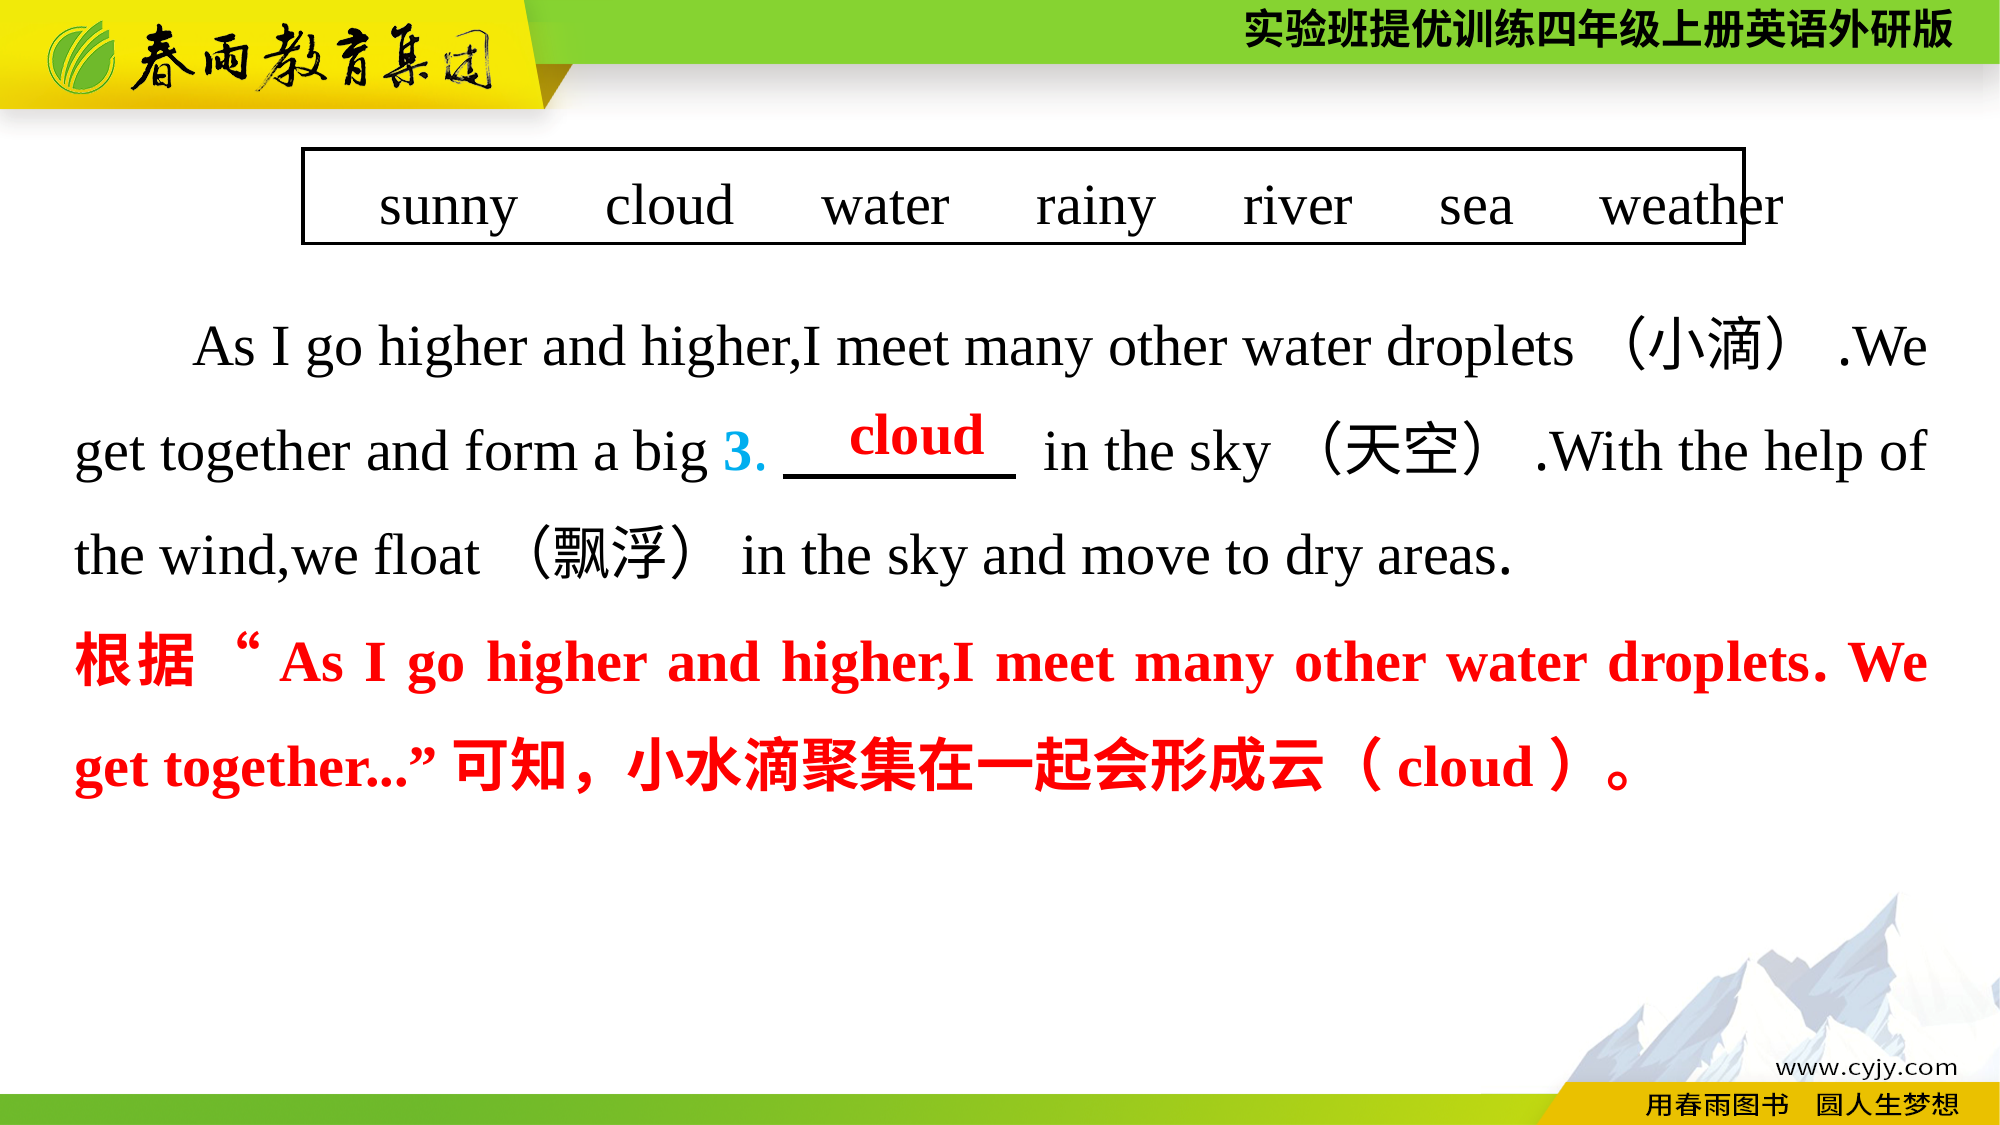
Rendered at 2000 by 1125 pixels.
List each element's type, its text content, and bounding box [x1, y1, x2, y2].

list As I go higher and higher,I meet many other water droplets（小滴）.We get together and form a big 3. in the sky（天空）.With the help of the wind,we float（飘浮）in the sky and move to dry areas. [59, 264, 1944, 580]
text_box [302, 148, 1745, 244]
text_box sunny cloud water rainy river sea weather [59, 123, 1944, 244]
text_box 根据“As I go higher and higher,I meet many other water droplets. We get together...”可知，小水滴聚集在一起会形成云（cloud）。 [59, 580, 1944, 806]
text_box cloud [834, 388, 1001, 474]
picture [0, 0, 2000, 1125]
